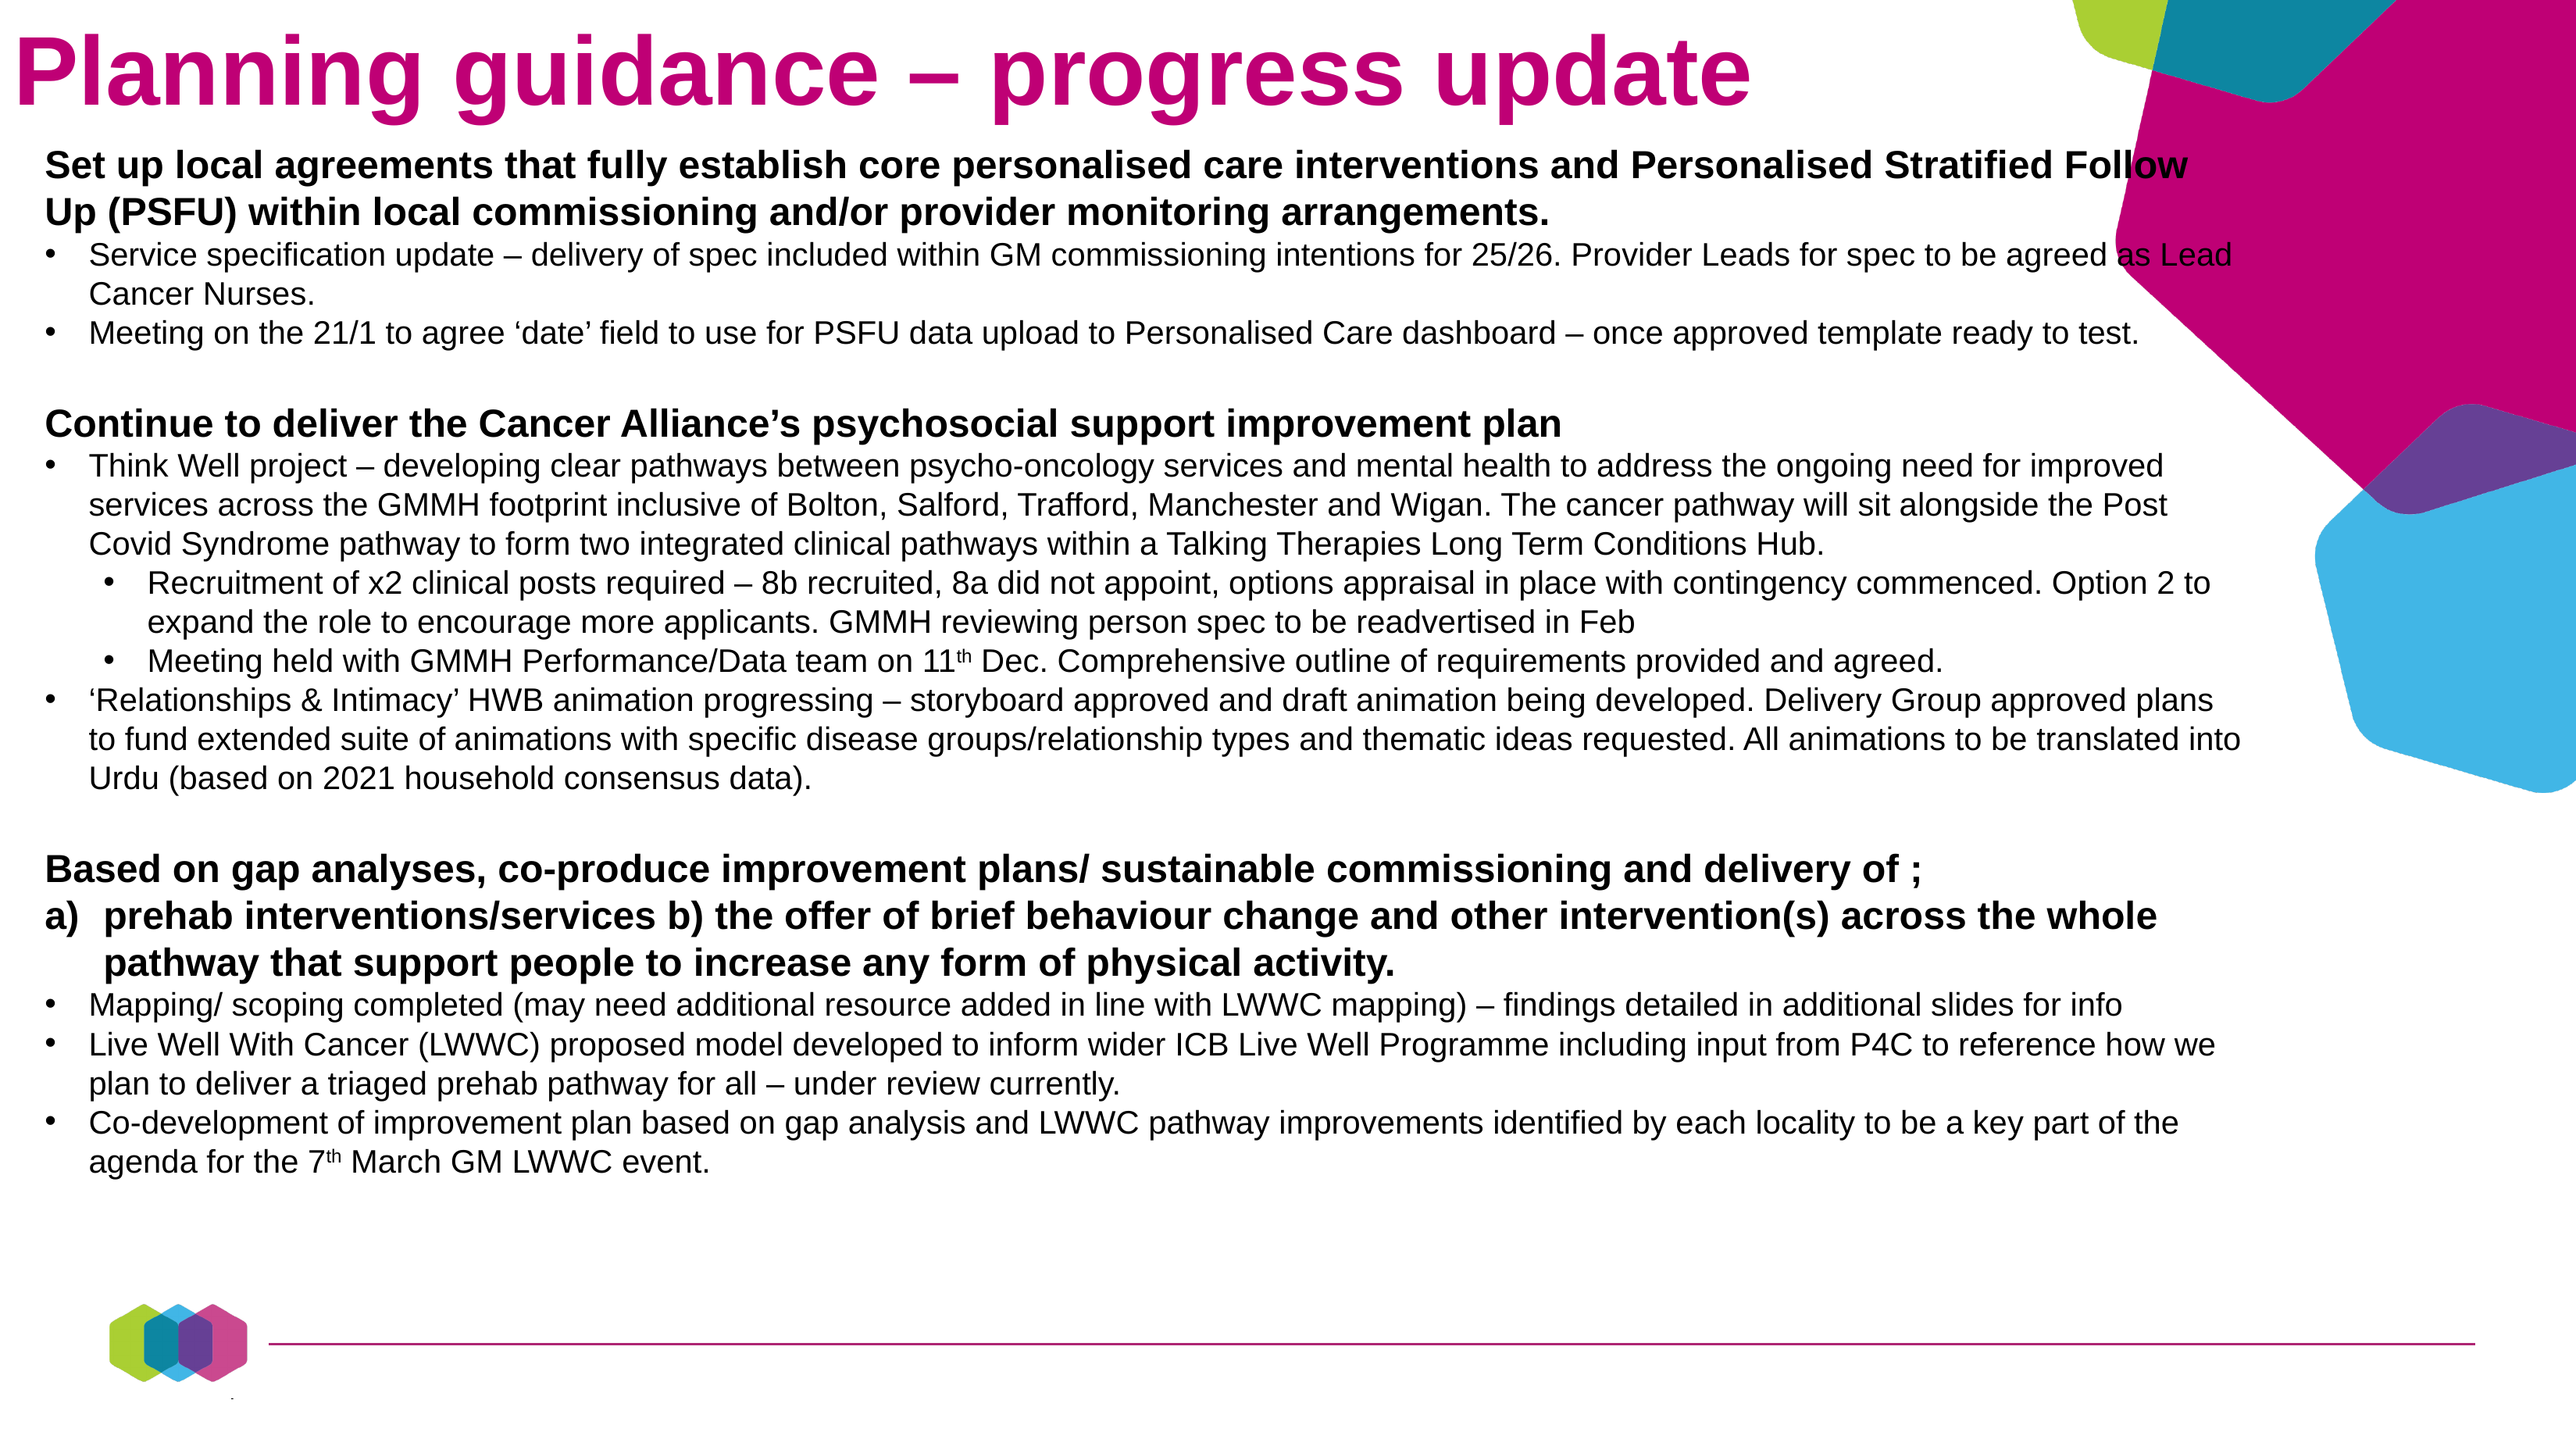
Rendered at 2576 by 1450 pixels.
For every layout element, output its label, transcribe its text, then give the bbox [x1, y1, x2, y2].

picture [48, 1304, 309, 1399]
list Planning guidance – progress update [2, 2, 2161, 179]
list Set up local agreements that fully establish core personalised care interventions and Personalised Stratified Follow Up (PSFU) within local commissioning and/or provider monitoring arrangements. Service specification update – delivery of spec included within GM commissioning intentions for 25/26. Provider Leads for spec to be agreed as Lead Cancer Nurses. Meeting on the 21/1 to agree ‘date’ field to use for PSFU data upload to Personalised Care dashboard – once approved template ready to test. Continue to deliver the Cancer Alliance’s psychosocial support improvement plan Think Well project – developing clear pathways between psycho-oncology services and mental health to address the ongoing need for improved services across the GMMH footprint inclusive of Bolton, Salford, Trafford, Manchester and Wigan. The cancer pathway will sit alongside the Post Covid Syndrome pathway to form two integrated clinical pathways within a Talking Therapies Long Term Conditions Hub. Recruitment of x2 clinical posts required – 8b recruited, 8a did not appoint, options appraisal in place with contingency commenced. Option 2 to expand the role to encourage more applicants. GMMH reviewing person spec to be readvertised in Feb Meeting held with GMMH Performance/Data team on 11th Dec. Comprehensive outline of requirements provided and agreed. ‘Relationships & Intimacy’ HWB animation progressing – storyboard approved and draft animation being developed. Delivery Group approved plans to fund extended suite of animations with specific disease groups/relationship types and thematic ideas requested. All animations to be translated into Urdu (based on 2021 household consensus data). Based on gap analyses, co-produce improvement plans/ sustainable commissioning and delivery of ; prehab interventions/services b) the offer of brief behaviour change and other intervention(s) across the whole pathway that support people to increase any form of physical activity. Mapping/ scoping completed (may need additional resource added in line with LWWC mapping) – findings detailed in additional slides for info Live Well With Cancer (LWWC) proposed model developed to inform wider ICB Live Well Programme including input from P4C to reference how we plan to deliver a triaged prehab pathway for all – under review currently. Co-development of improvement plan based on gap analysis and LWWC pathway improvements identified by each locality to be a key part of the agenda for the 7th March GM LWWC event. [33, 134, 2257, 1288]
picture [1878, 0, 2576, 985]
